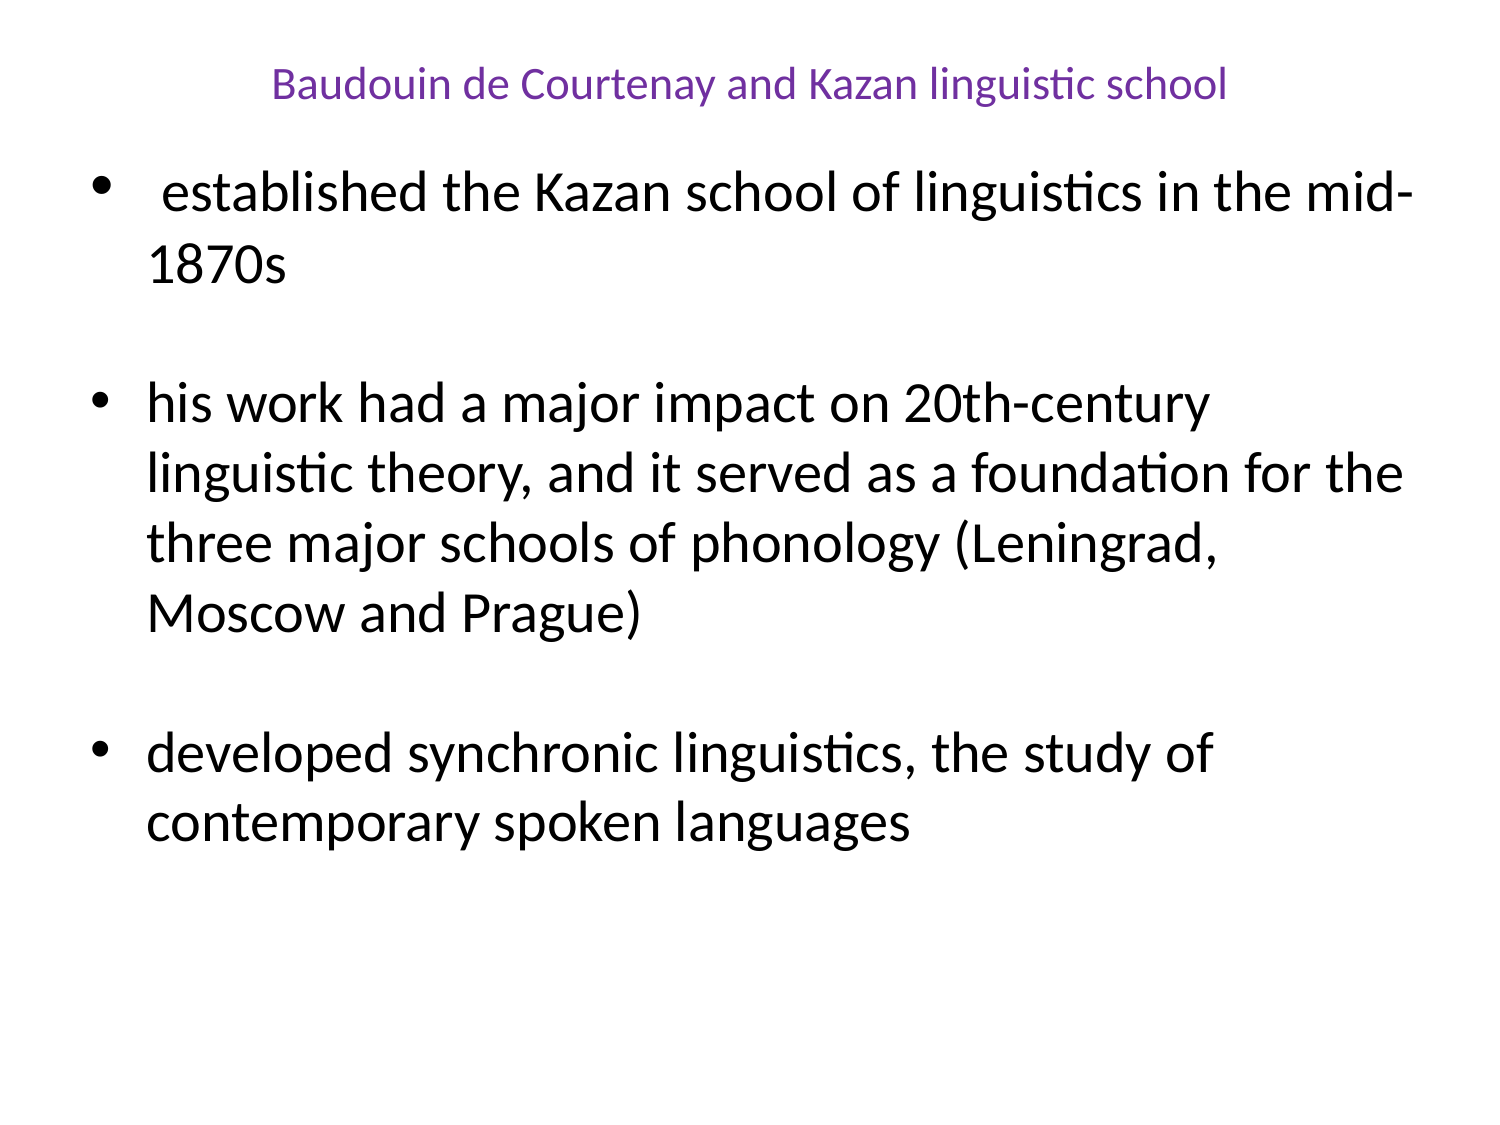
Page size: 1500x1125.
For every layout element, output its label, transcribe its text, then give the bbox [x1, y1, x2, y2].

title Baudouin de Courtenay and Kazan linguistic school [75, 45, 1425, 137]
list established the Kazan school of linguistics in the mid-1870s his work had a major impact on 20th-century linguistic theory, and it served as a foundation for the three major schools of phonology (Leningrad, Moscow and Prague) developed synchronic linguistics, the study of contemporary spoken languages [75, 137, 1436, 1005]
